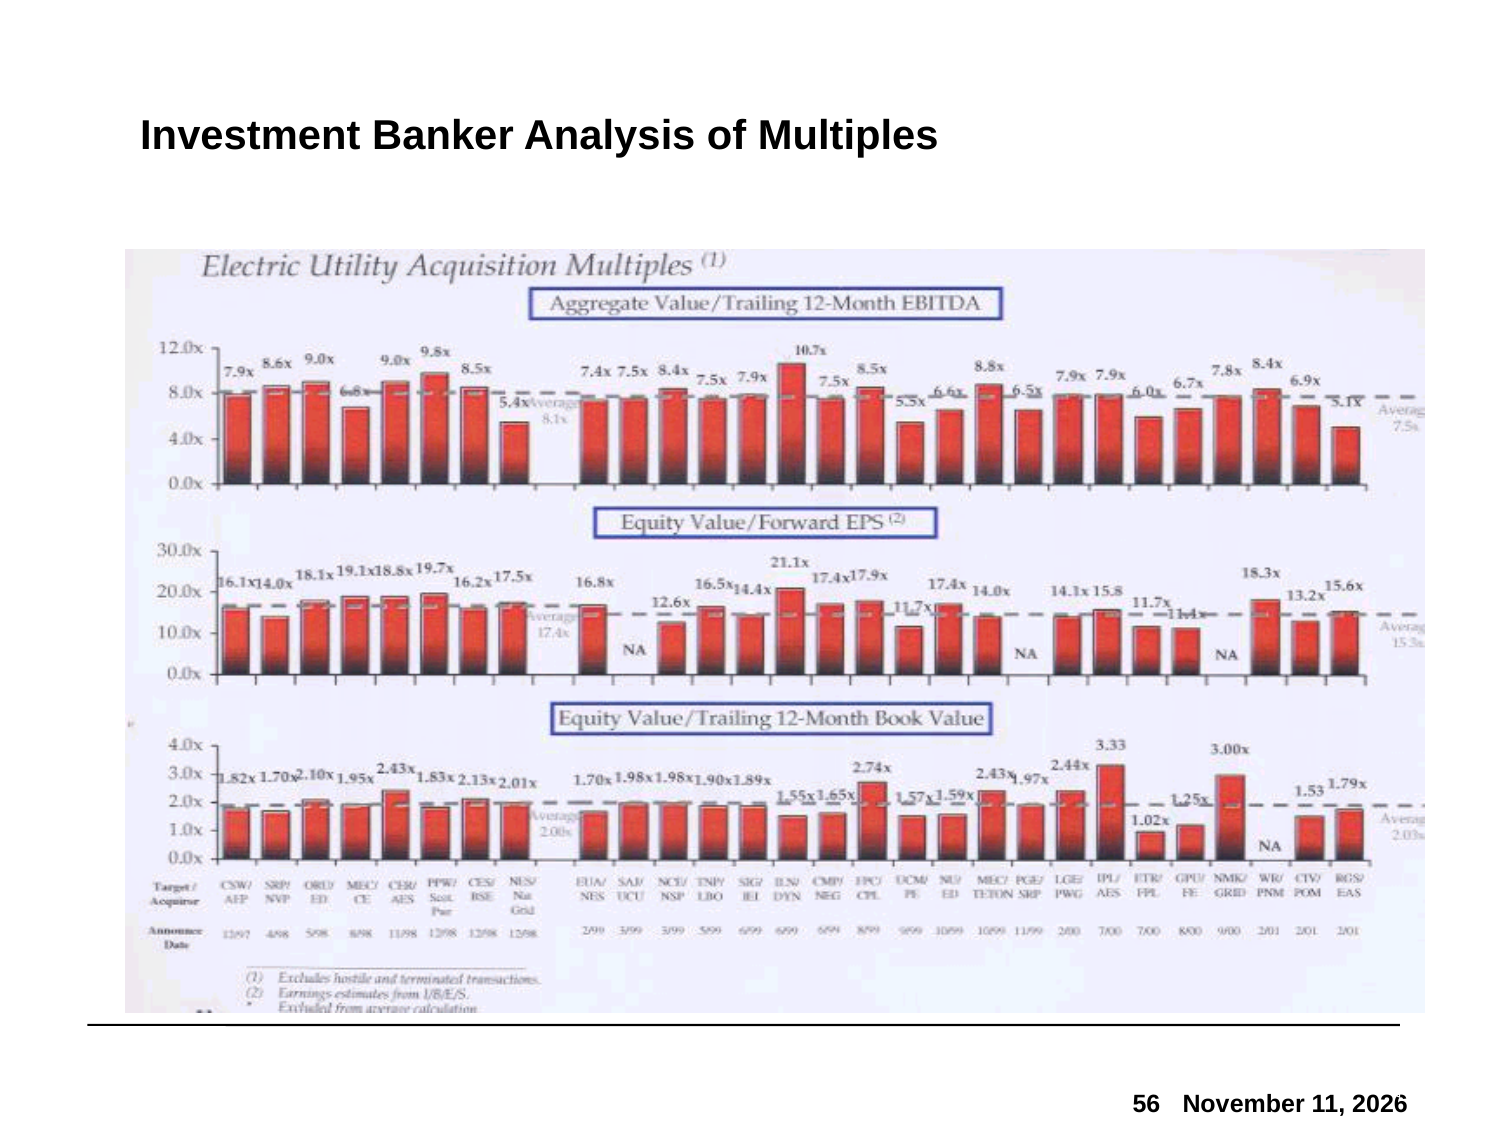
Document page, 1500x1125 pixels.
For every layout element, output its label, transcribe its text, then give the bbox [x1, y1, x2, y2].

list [124, 249, 1426, 1013]
title Investment Banker Analysis of Multiples [124, 99, 1401, 226]
